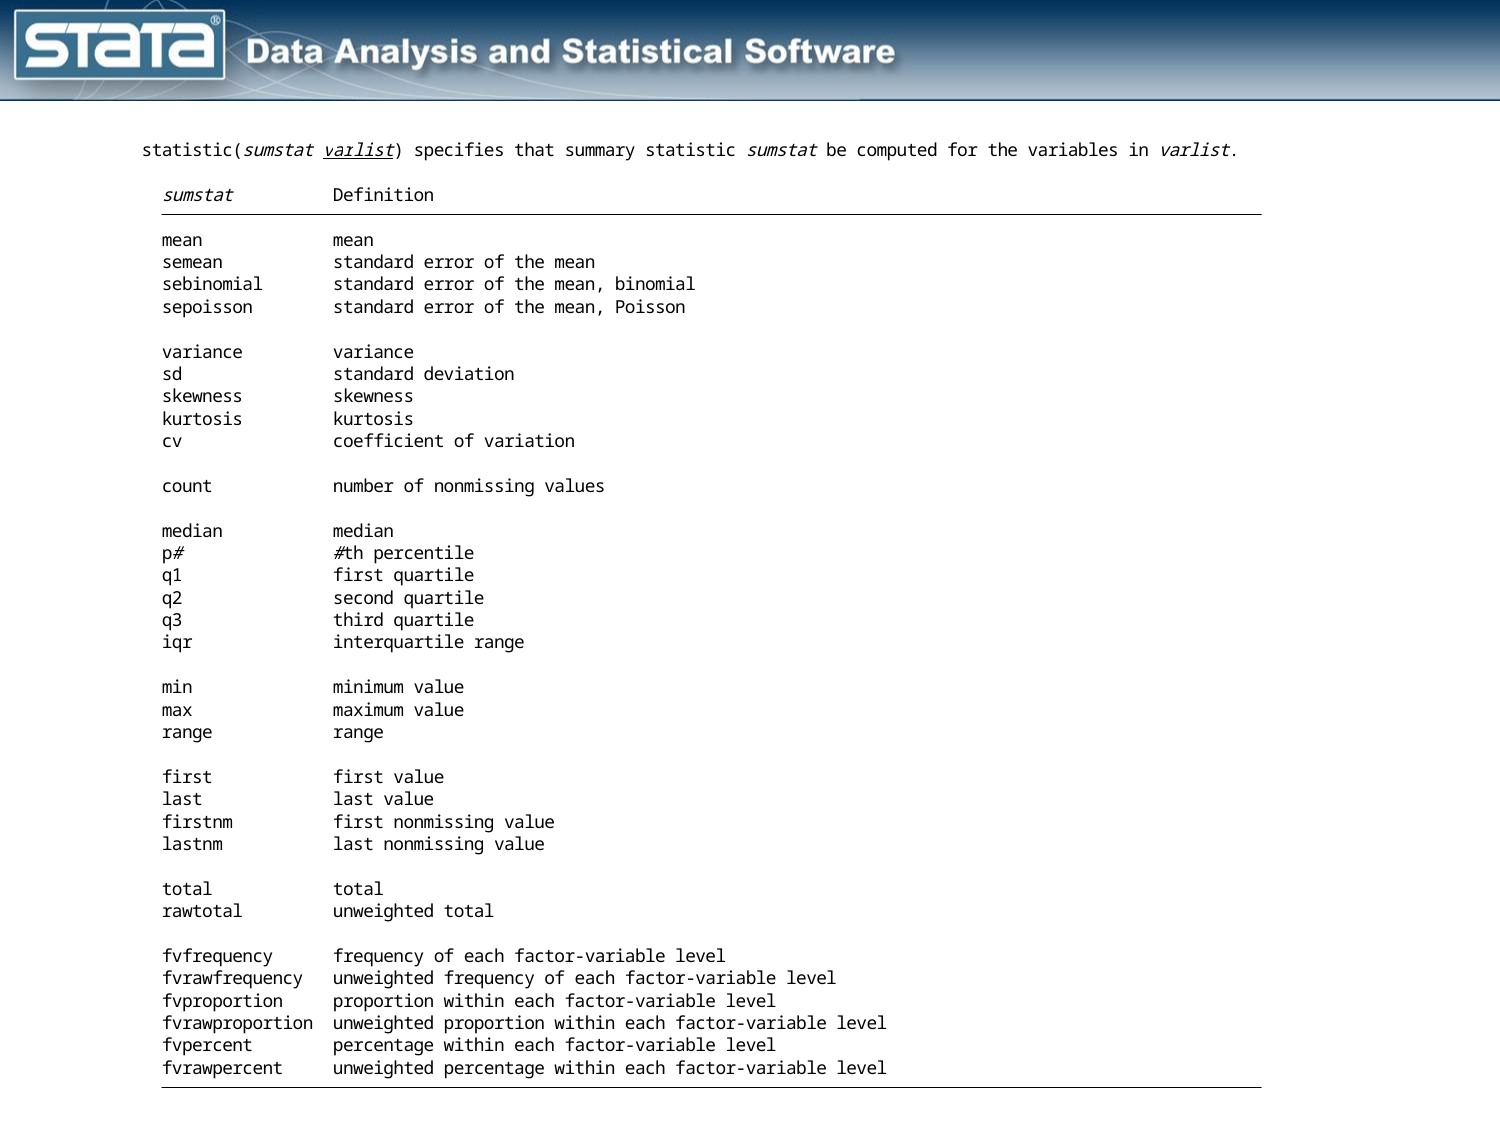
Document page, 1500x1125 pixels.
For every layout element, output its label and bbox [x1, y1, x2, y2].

picture [49, 137, 1262, 1101]
picture [0, 0, 1500, 101]
